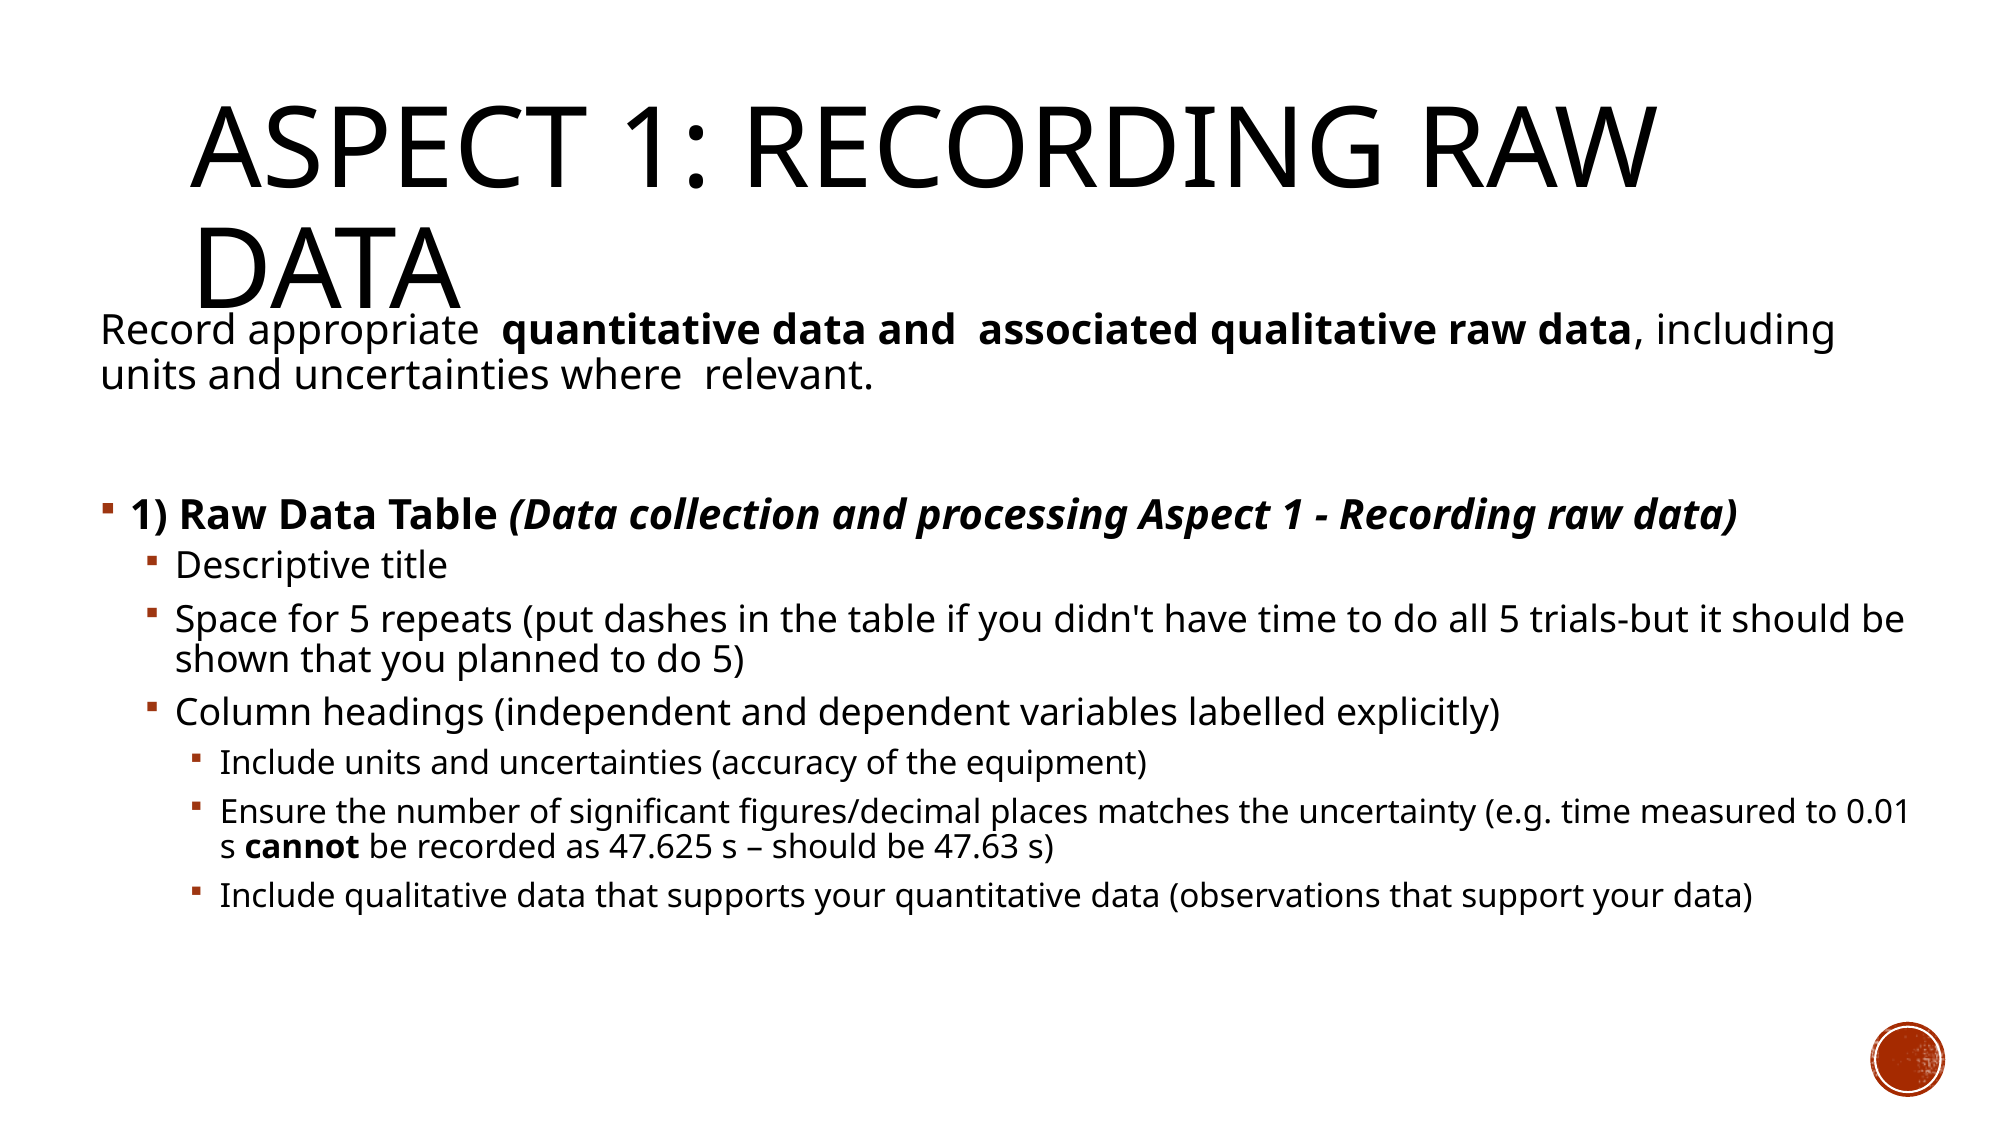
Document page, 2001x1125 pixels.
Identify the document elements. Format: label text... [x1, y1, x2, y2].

list Record appropriate quantitative data and associated qualitative raw data, including units and uncertainties where relevant. 1) Raw Data Table (Data collection and processing Aspect 1 - Recording raw data) Descriptive title Space for 5 repeats (put dashes in the table if you didn't have time to do all 5 trials-but it should be shown that you planned to do 5) Column headings (independent and dependent variables labelled explicitly) Include units and uncertainties (accuracy of the equipment) Ensure the number of significant figures/decimal places matches the uncertainty (e.g. time measured to 0.01 s cannot be recorded as 47.625 s – should be 47.63 s) Include qualitative data that supports your quantitative data (observations that support your data) [84, 300, 1941, 1037]
title Aspect 1: Recording raw data [175, 79, 1826, 300]
